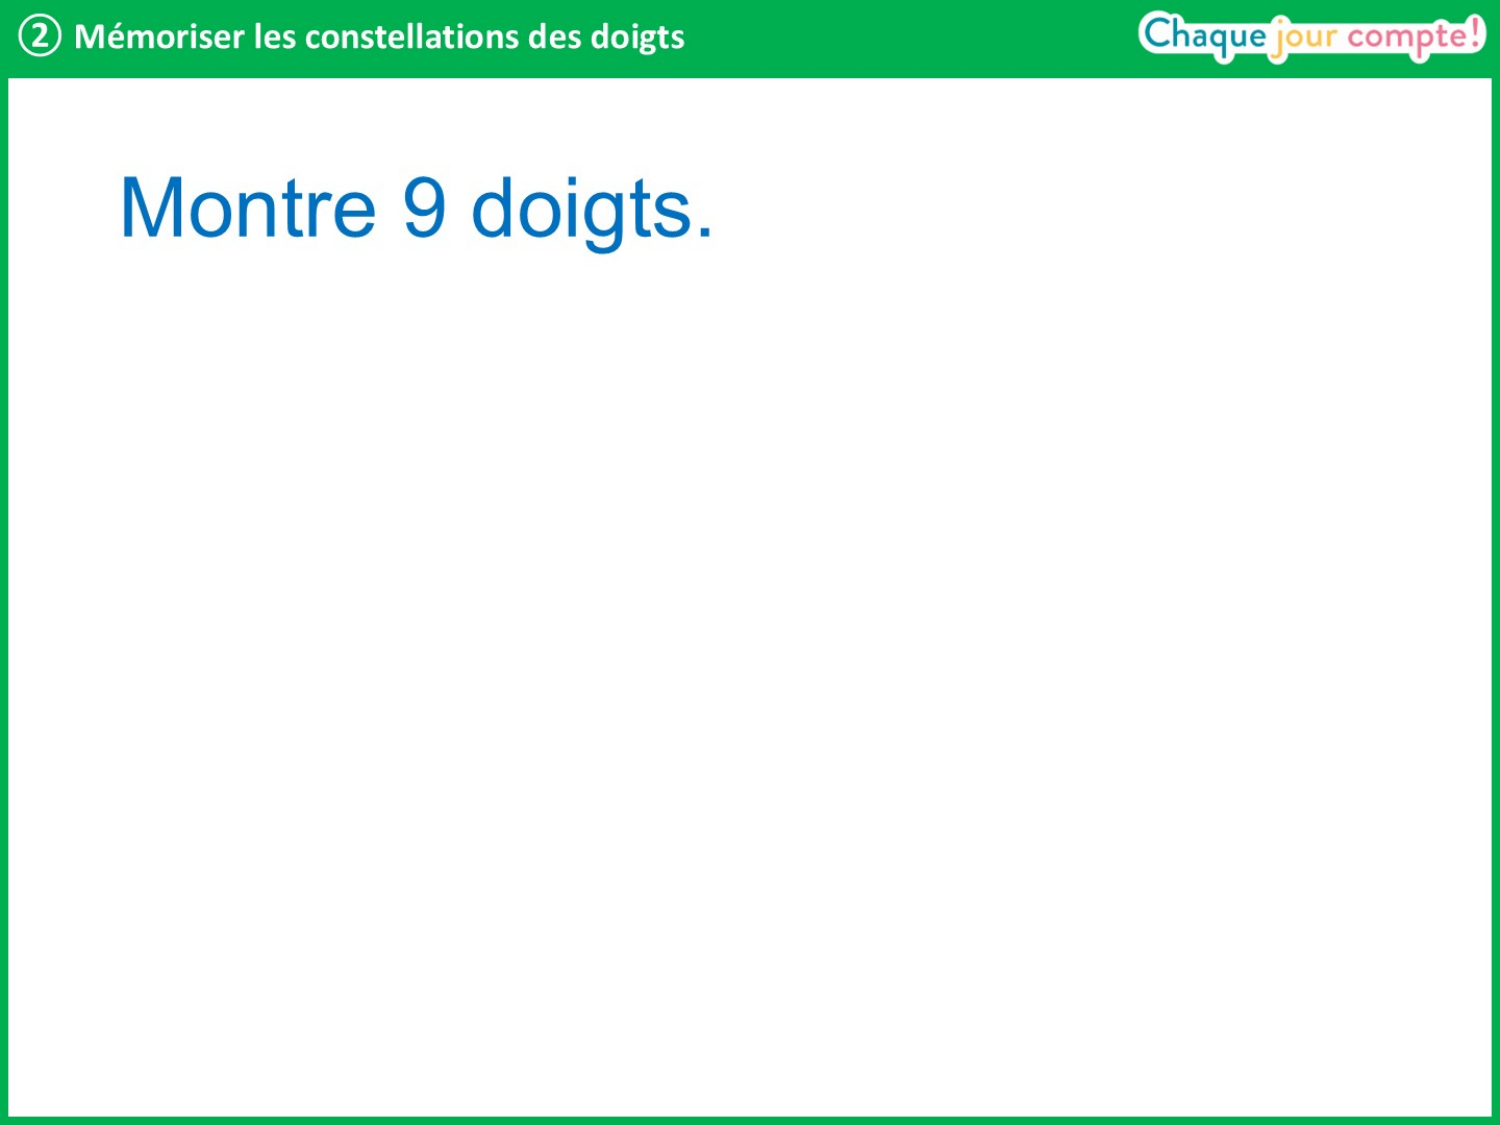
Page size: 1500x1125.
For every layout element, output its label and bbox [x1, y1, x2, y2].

list [0, 0, 1500, 1125]
